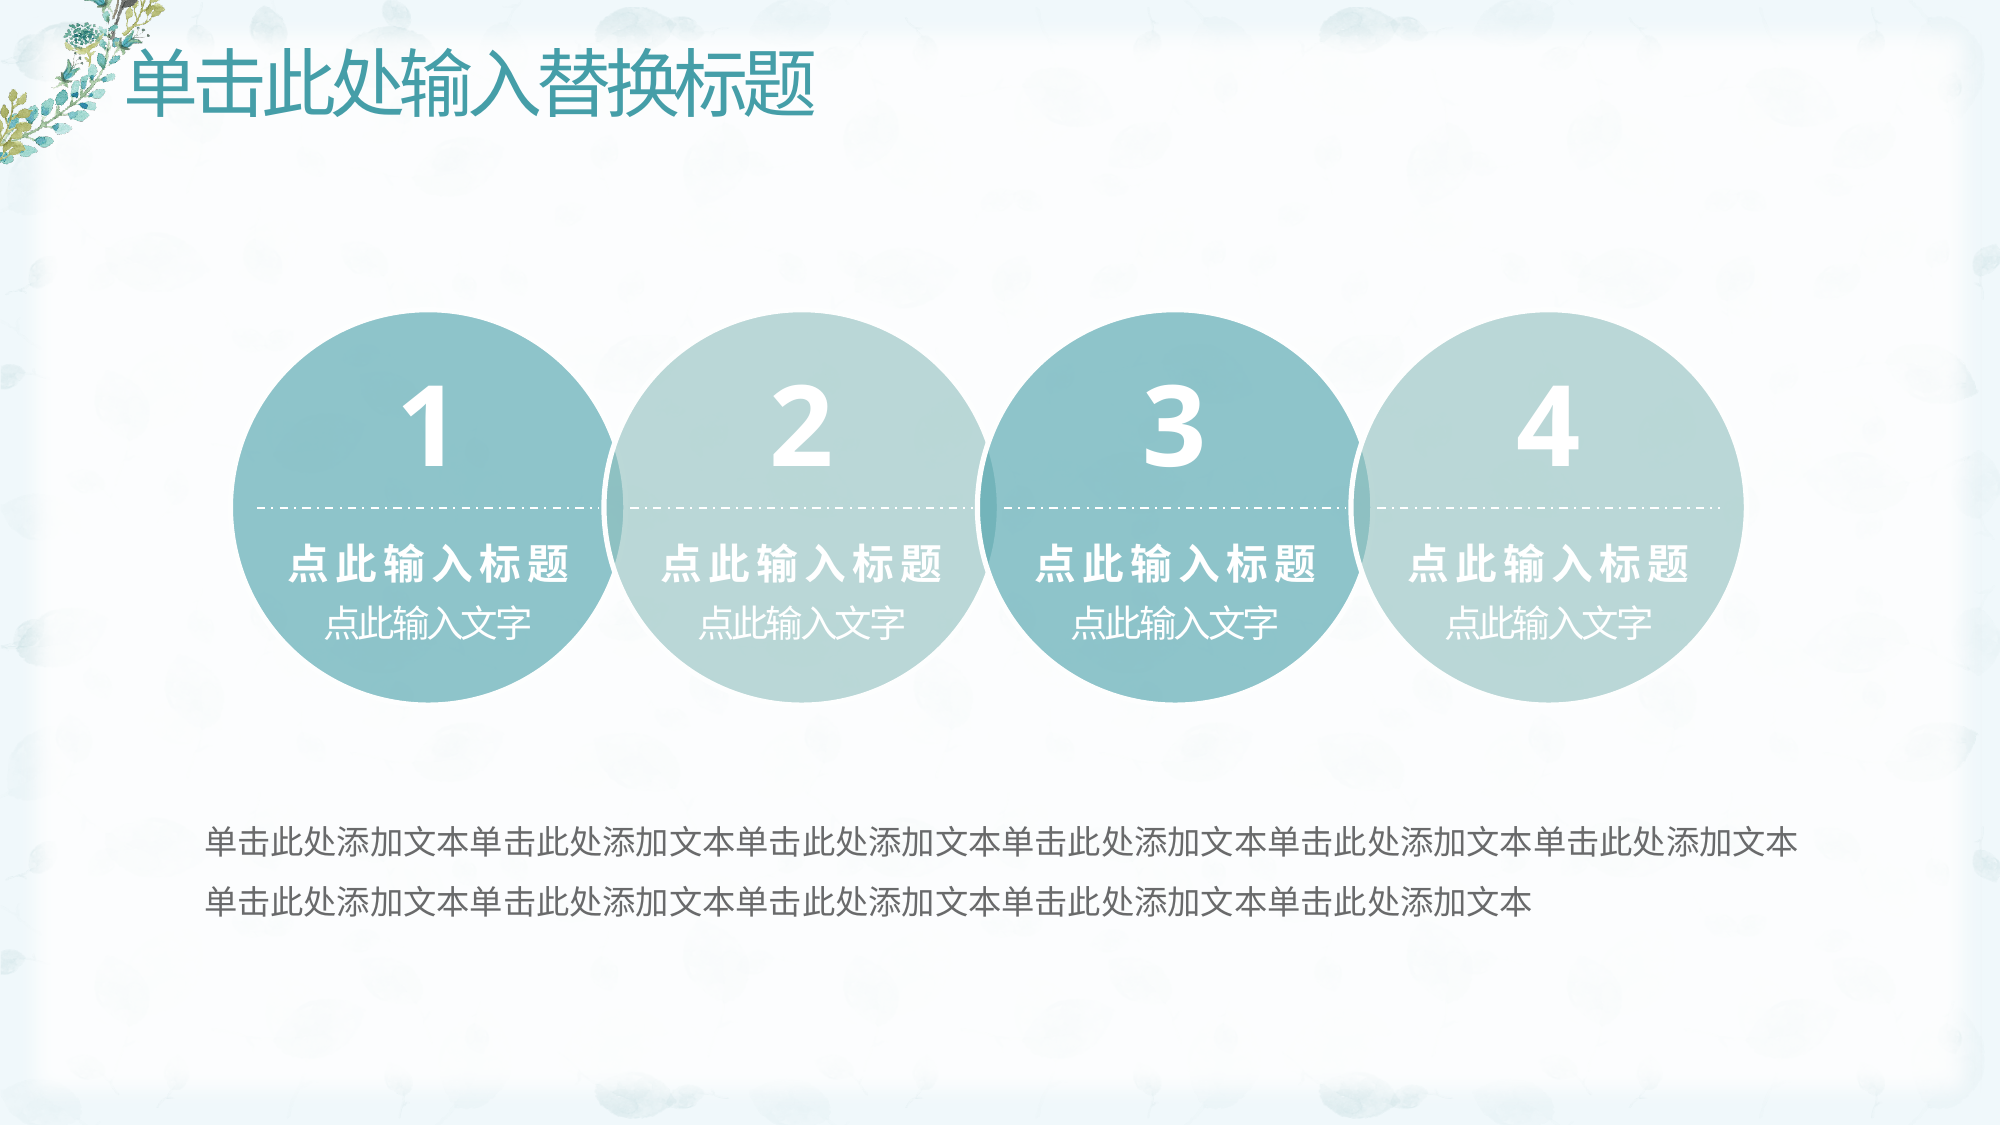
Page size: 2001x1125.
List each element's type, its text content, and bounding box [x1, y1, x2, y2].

text_box 点此输入文字 [1405, 581, 1693, 653]
text_box 点此输入标题 [1007, 518, 1344, 596]
text_box [602, 308, 988, 645]
picture [0, 0, 171, 191]
text_box [1039, 653, 1311, 707]
text_box [666, 653, 937, 707]
text_box [229, 308, 615, 645]
text_box 2 [769, 354, 834, 490]
text_box [1349, 308, 1748, 645]
text_box 点此输入文字 [1031, 581, 1319, 653]
text_box 点此输入标题 [1380, 518, 1717, 596]
text_box 单击此处添加文本单击此处添加文本单击此处添加文本单击此处添加文本单击此处添加文本单击此处添加文本单击此处添加文本单击此处添加文本单击此处添加文本单击此处添加文本单击此处添加文本 [189, 793, 1846, 929]
text_box 点此输入文字 [284, 581, 572, 653]
text_box 3 [1143, 354, 1208, 490]
text_box [292, 653, 564, 707]
text_box 1 [396, 354, 461, 490]
title 单击此处输入替换标题 [109, 38, 1834, 136]
text_box [976, 308, 1362, 645]
text_box 4 [1516, 354, 1581, 490]
text_box 点此输入标题 [259, 518, 597, 596]
text_box [1413, 653, 1684, 707]
text_box 点此输入标题 [633, 518, 970, 596]
text_box 点此输入文字 [658, 581, 946, 653]
